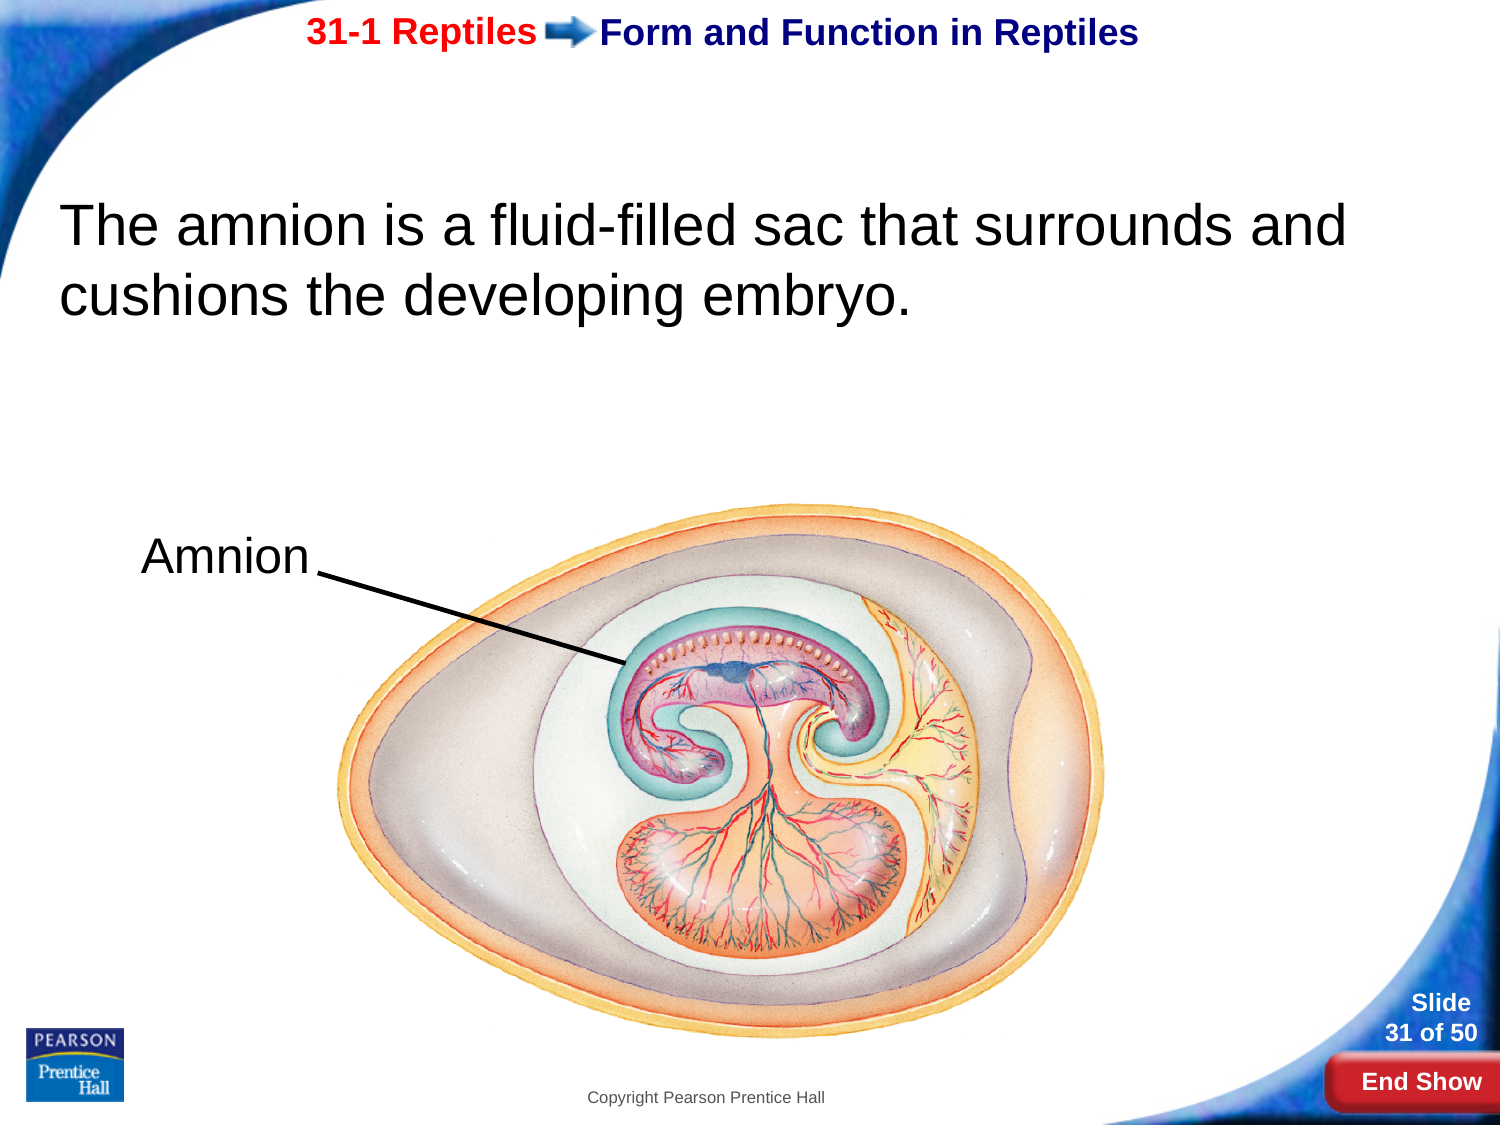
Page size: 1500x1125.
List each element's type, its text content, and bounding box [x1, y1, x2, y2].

footer Copyright Pearson Prentice Hall [468, 1078, 945, 1105]
list The amnion is a fluid-filled sac that surrounds and cushions the developing embryo. [44, 179, 1463, 976]
title Form and Function in Reptiles [584, 0, 1254, 76]
picture [0, 0, 1500, 1125]
text_box Amnion [126, 516, 330, 592]
